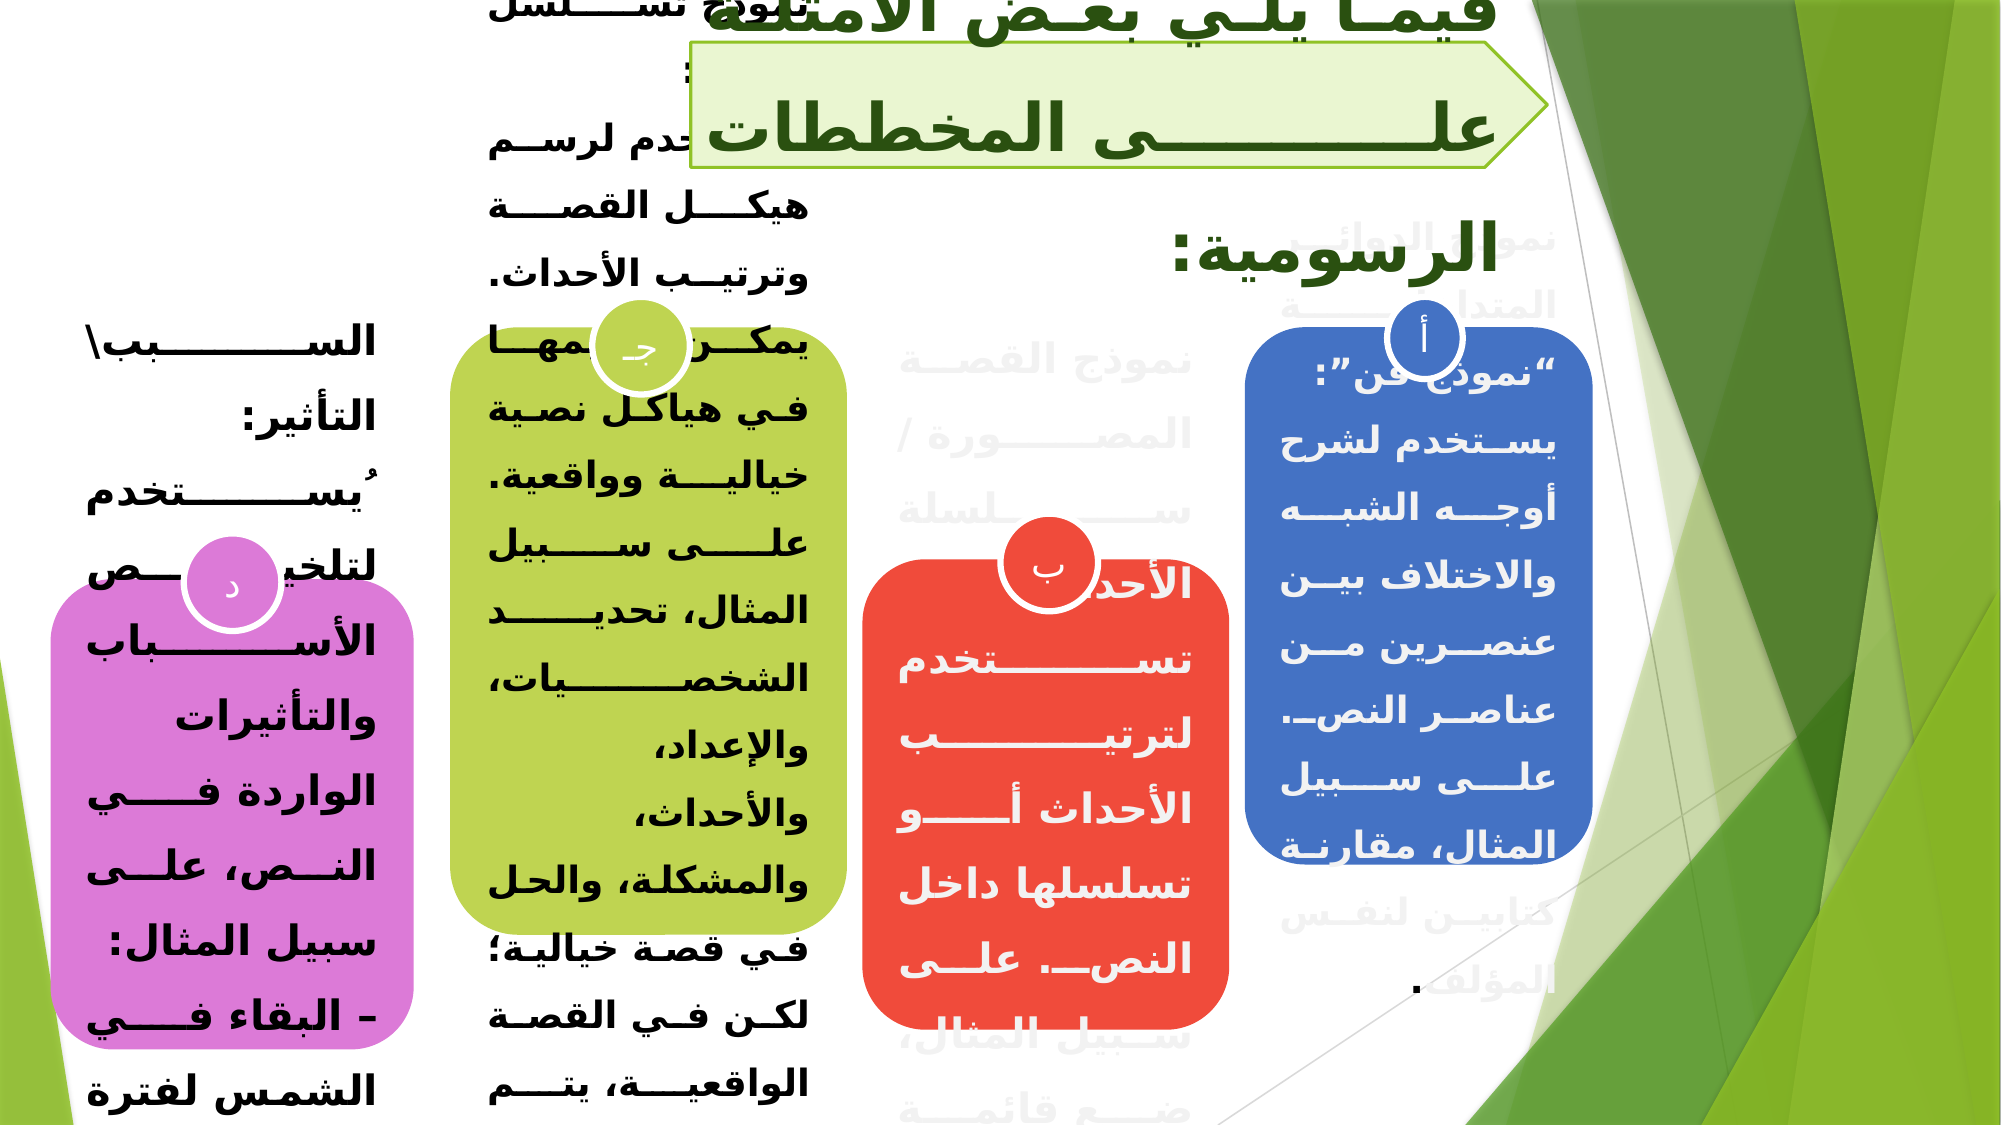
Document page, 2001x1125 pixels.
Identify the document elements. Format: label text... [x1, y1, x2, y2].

text_box فيما يلي بعض الأمثلة على المخططات الرسومية: [689, 40, 1549, 169]
text_box د [182, 531, 283, 633]
text_box ب [998, 512, 1100, 613]
text_box جـ [590, 295, 692, 397]
text_box نموذج تسلسل القصة: يستخدم لرسم هيكل القصة وترتيب الأحداث. يمكن تنظيمها في هياكل نصية خيالية وواقعية. على سبيل المثال، تحديد الشخصيات، والإعداد، والأحداث، والمشكلة، والحل في قصة خيالية؛ لكن في القصة الواقعية، يتم تحديد الفكرة الرئيسة والتفاصيل. [451, 328, 846, 934]
text_box نموذج الدوائر المتداخلة “نموذج فن”: يستخدم لشرح أوجه الشبه والاختلاف بين عنصرين من عناصر النص. على سبيل المثال، مقارنة كتابين لنفس المؤلف. [1246, 328, 1592, 863]
text_box أ [1385, 295, 1465, 381]
text_box نموذج القصة المصورة / سلسلة الأحداث: تستخدم لترتيب الأحداث أو تسلسلها داخل النص. على سبيل المثال، ضع قائمة بخطوات الوضوء. [863, 560, 1228, 1029]
text_box السبب\ التأثير: ُيستخدم لتلخيص الأسباب والتأثيرات الواردة في النص، على سبيل المثال: – البقاء في الشمس لفترة طويلة \يؤدي إلى حروق شمس مؤلمة. [52, 580, 413, 1048]
